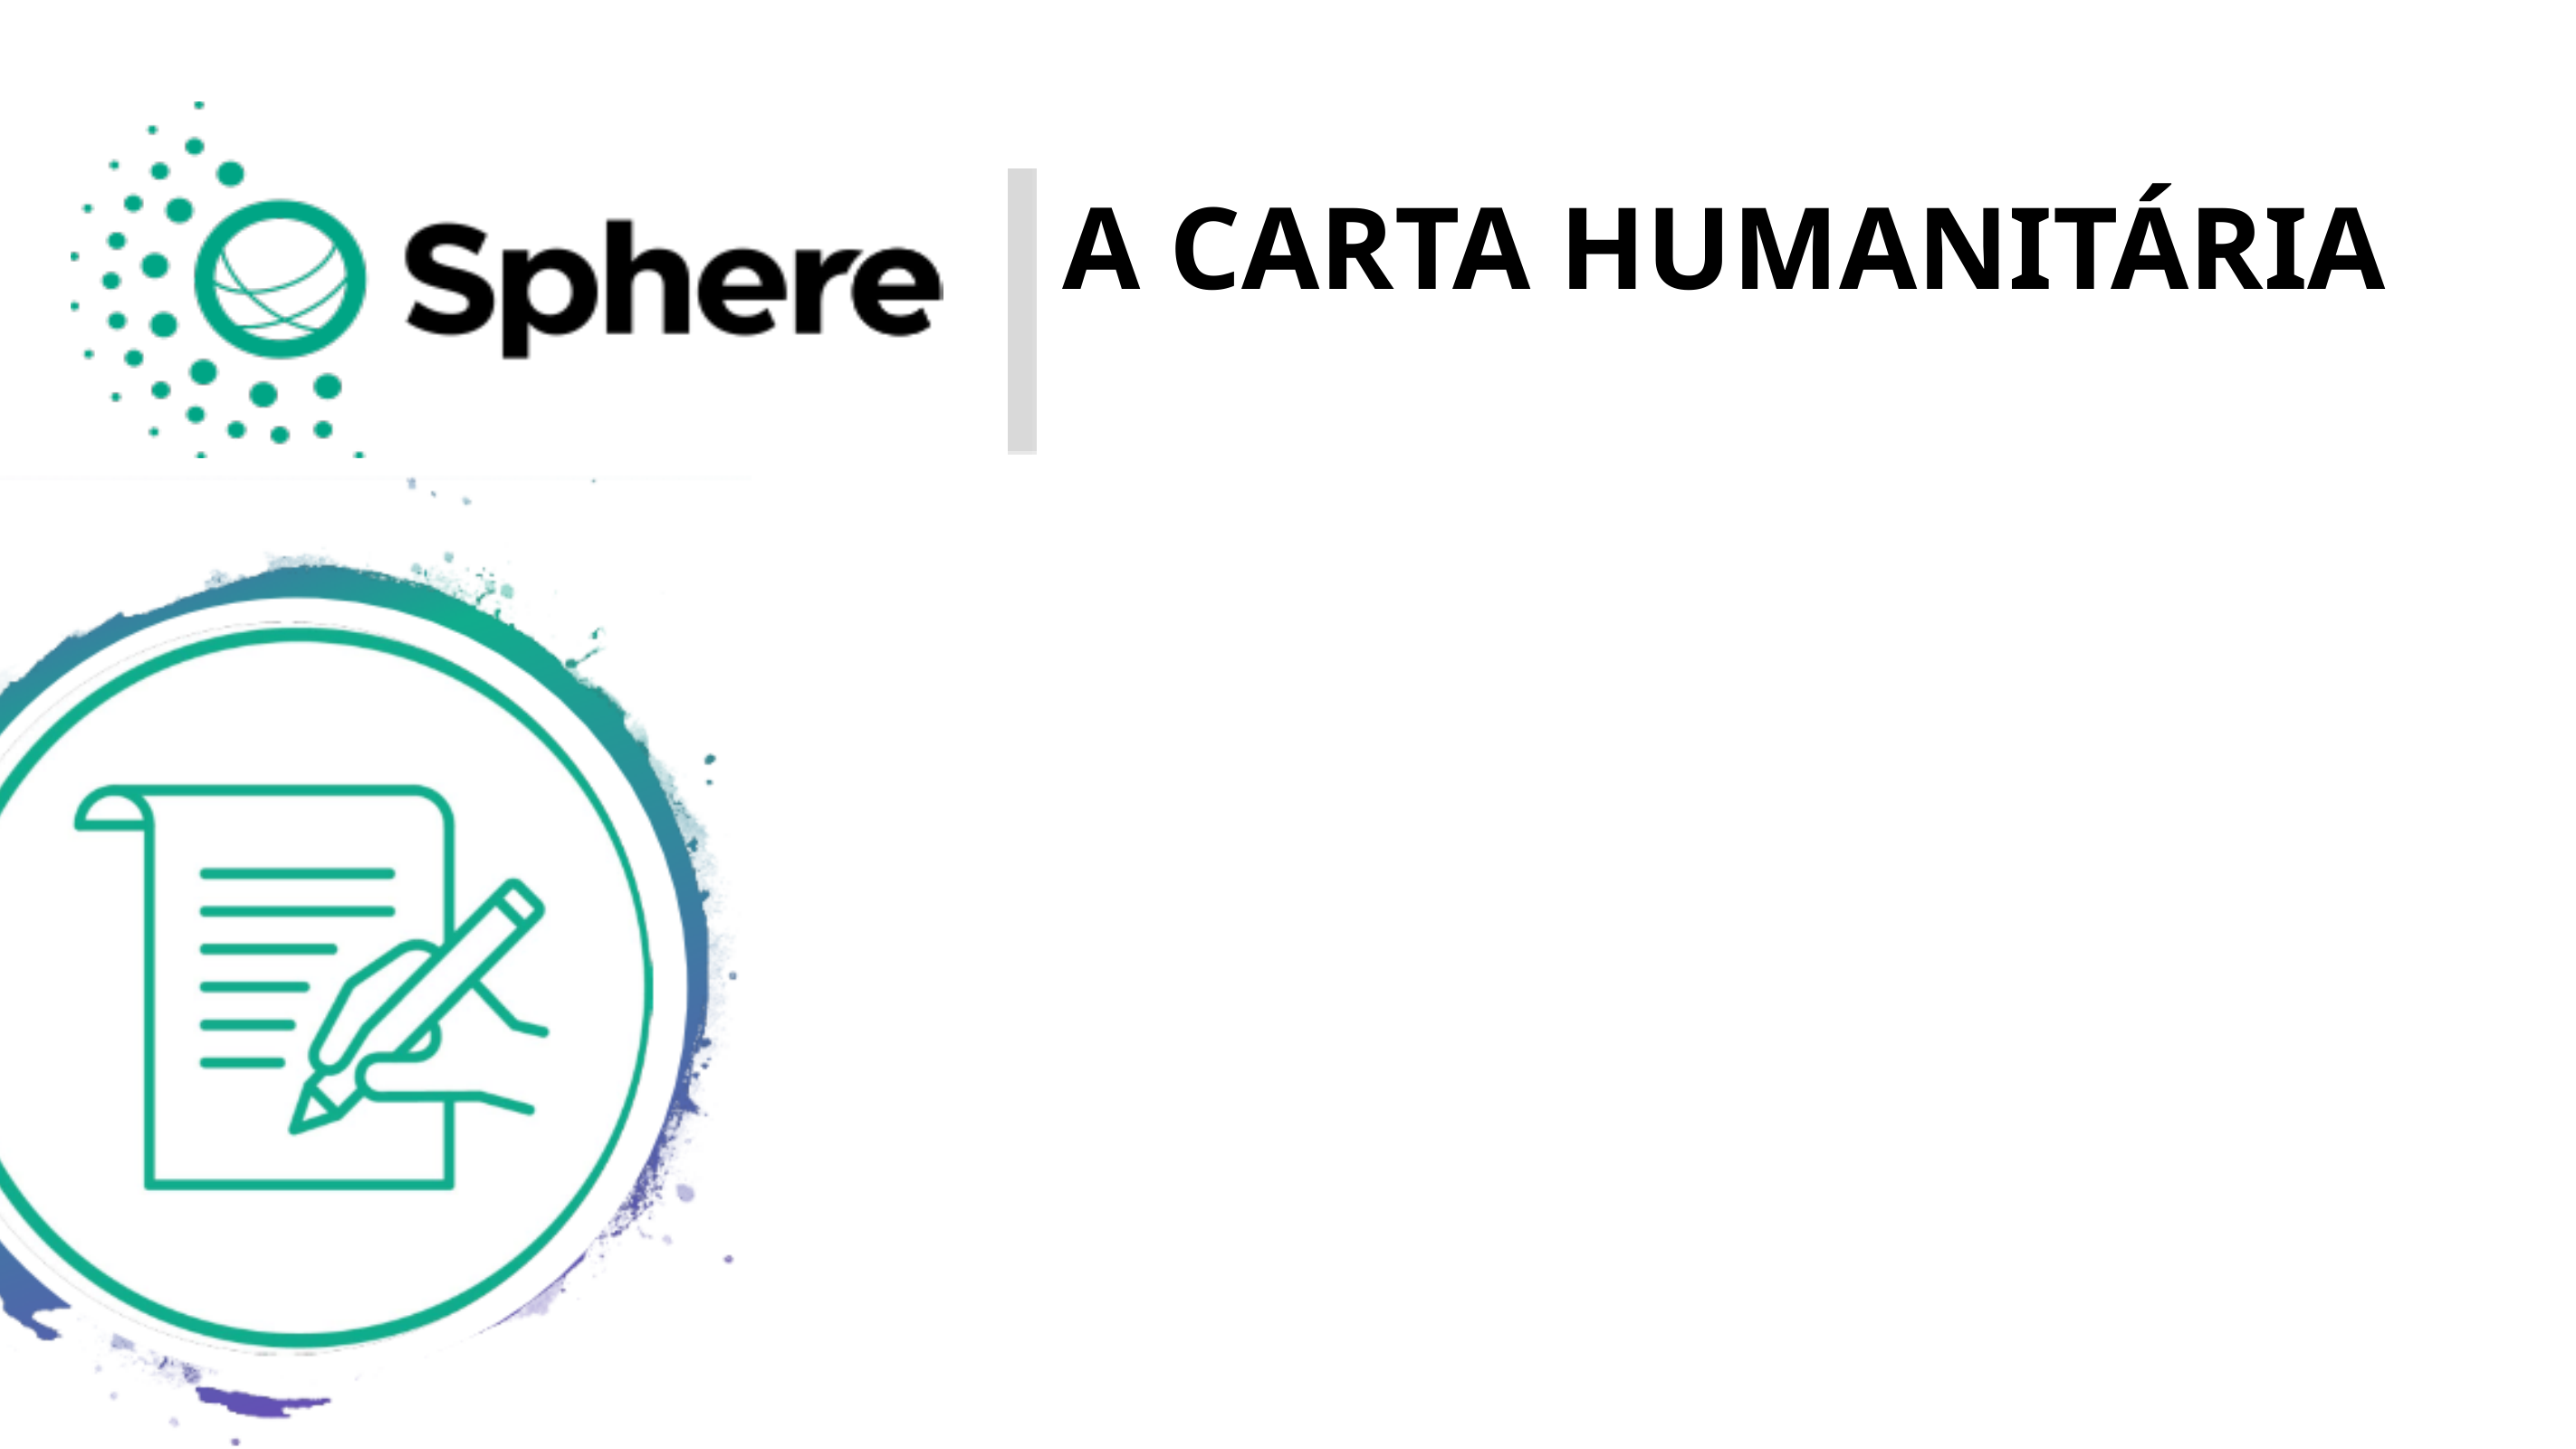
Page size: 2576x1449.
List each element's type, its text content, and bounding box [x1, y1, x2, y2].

picture [0, 101, 943, 1449]
title A CARTA HUMANITÁRIA [1054, 168, 2521, 405]
picture [1008, 168, 1037, 455]
